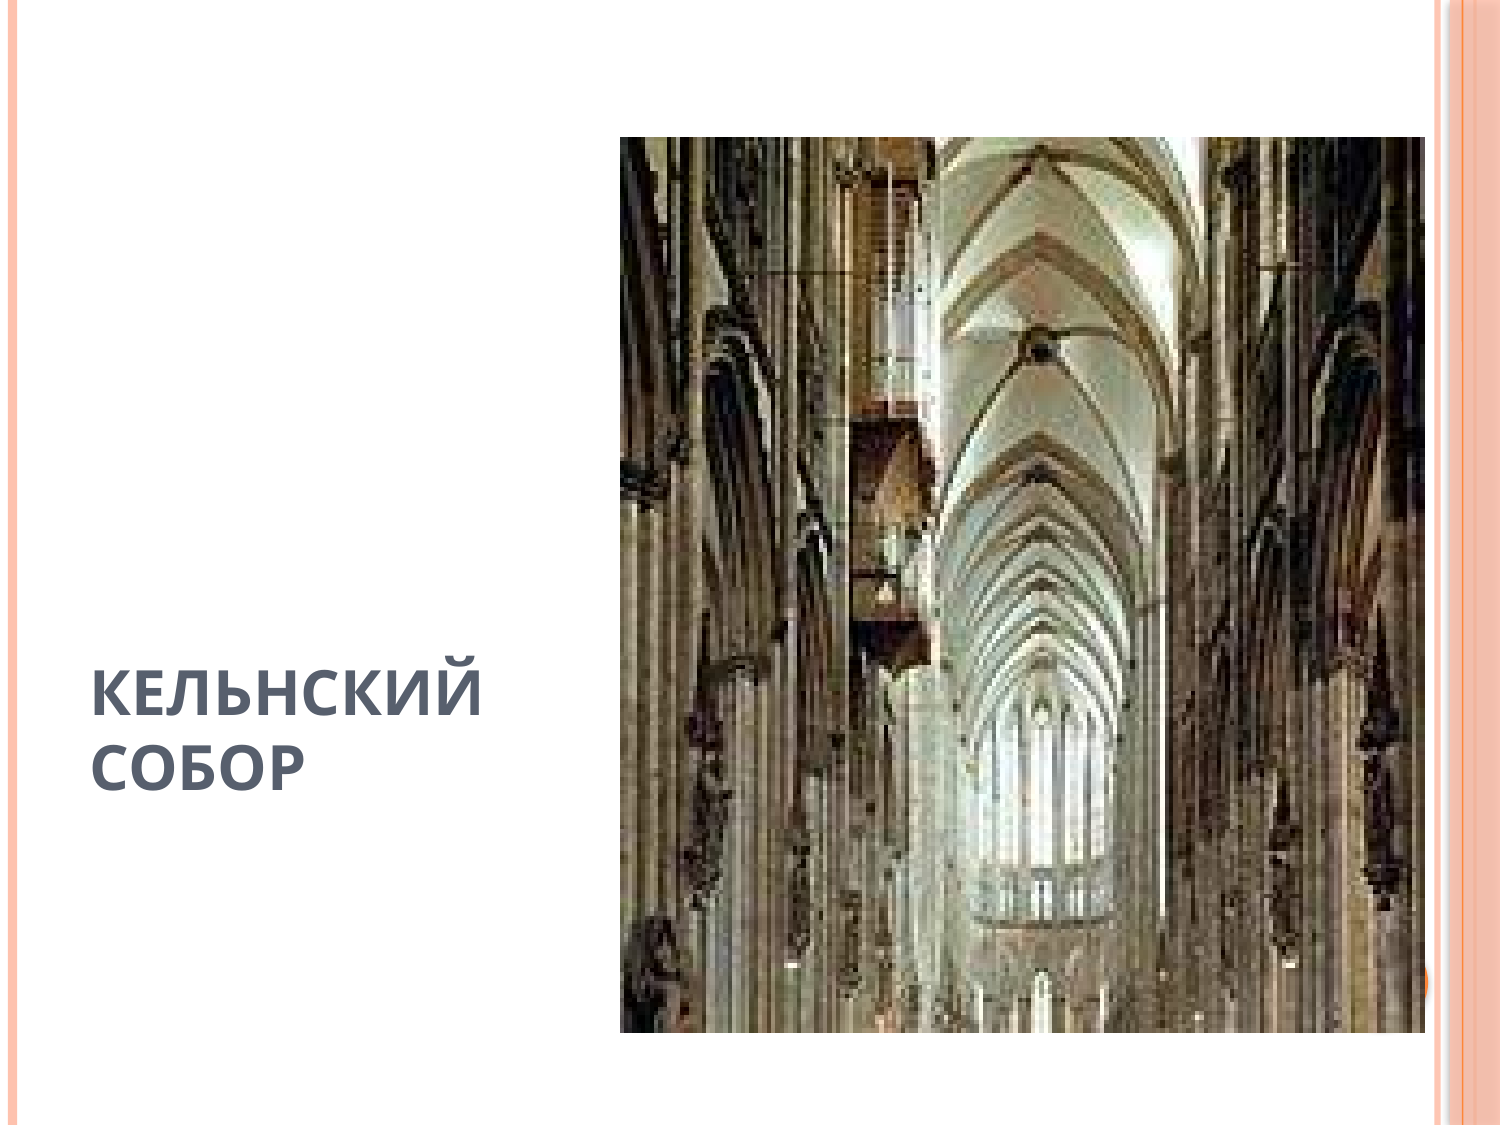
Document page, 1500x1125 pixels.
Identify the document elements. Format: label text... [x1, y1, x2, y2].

title Кельнский собор [75, 45, 573, 811]
picture [619, 136, 1425, 1034]
